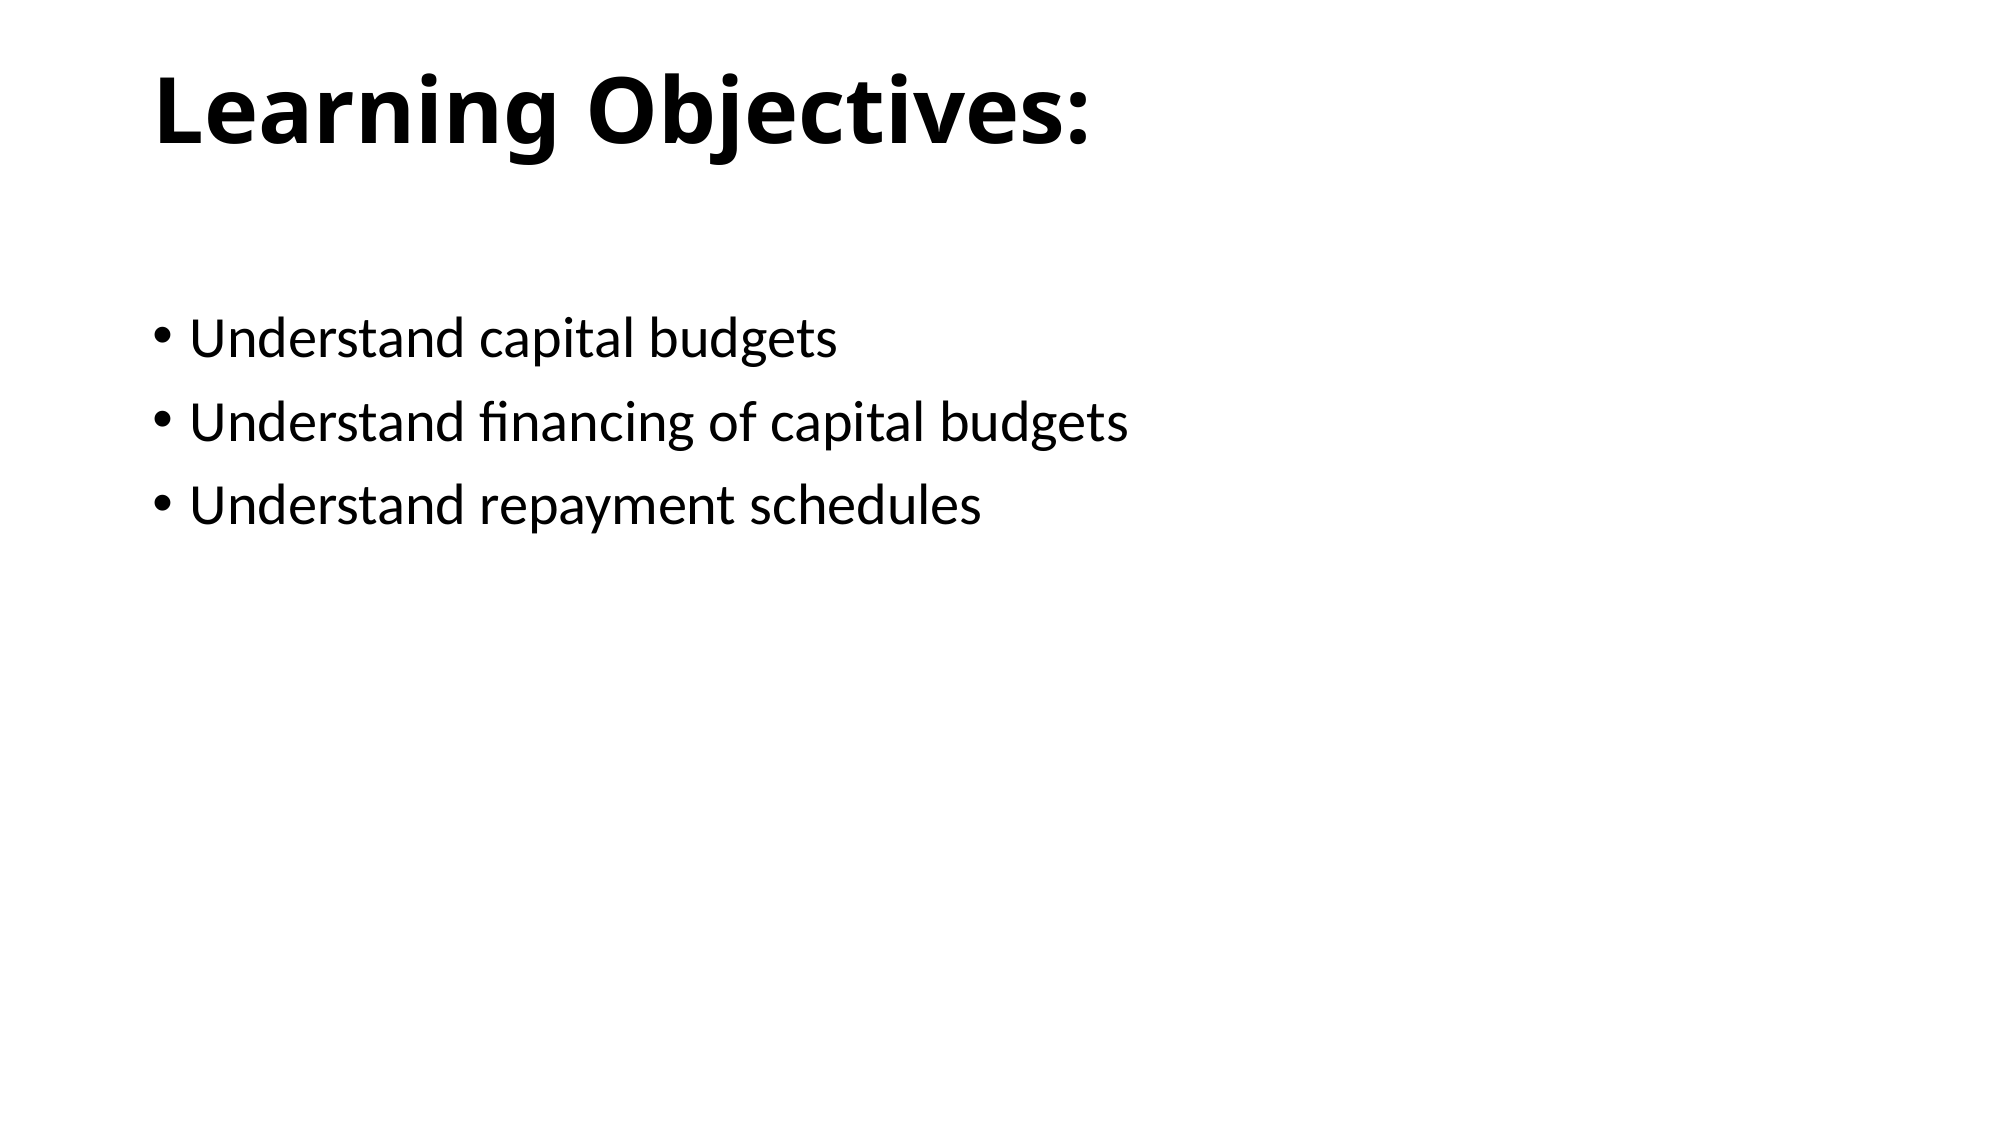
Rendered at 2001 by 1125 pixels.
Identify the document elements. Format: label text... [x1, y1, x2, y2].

list Understand capital budgets Understand financing of capital budgets Understand repayment schedules [137, 299, 1863, 1014]
title Learning Objectives: [137, 59, 1863, 278]
